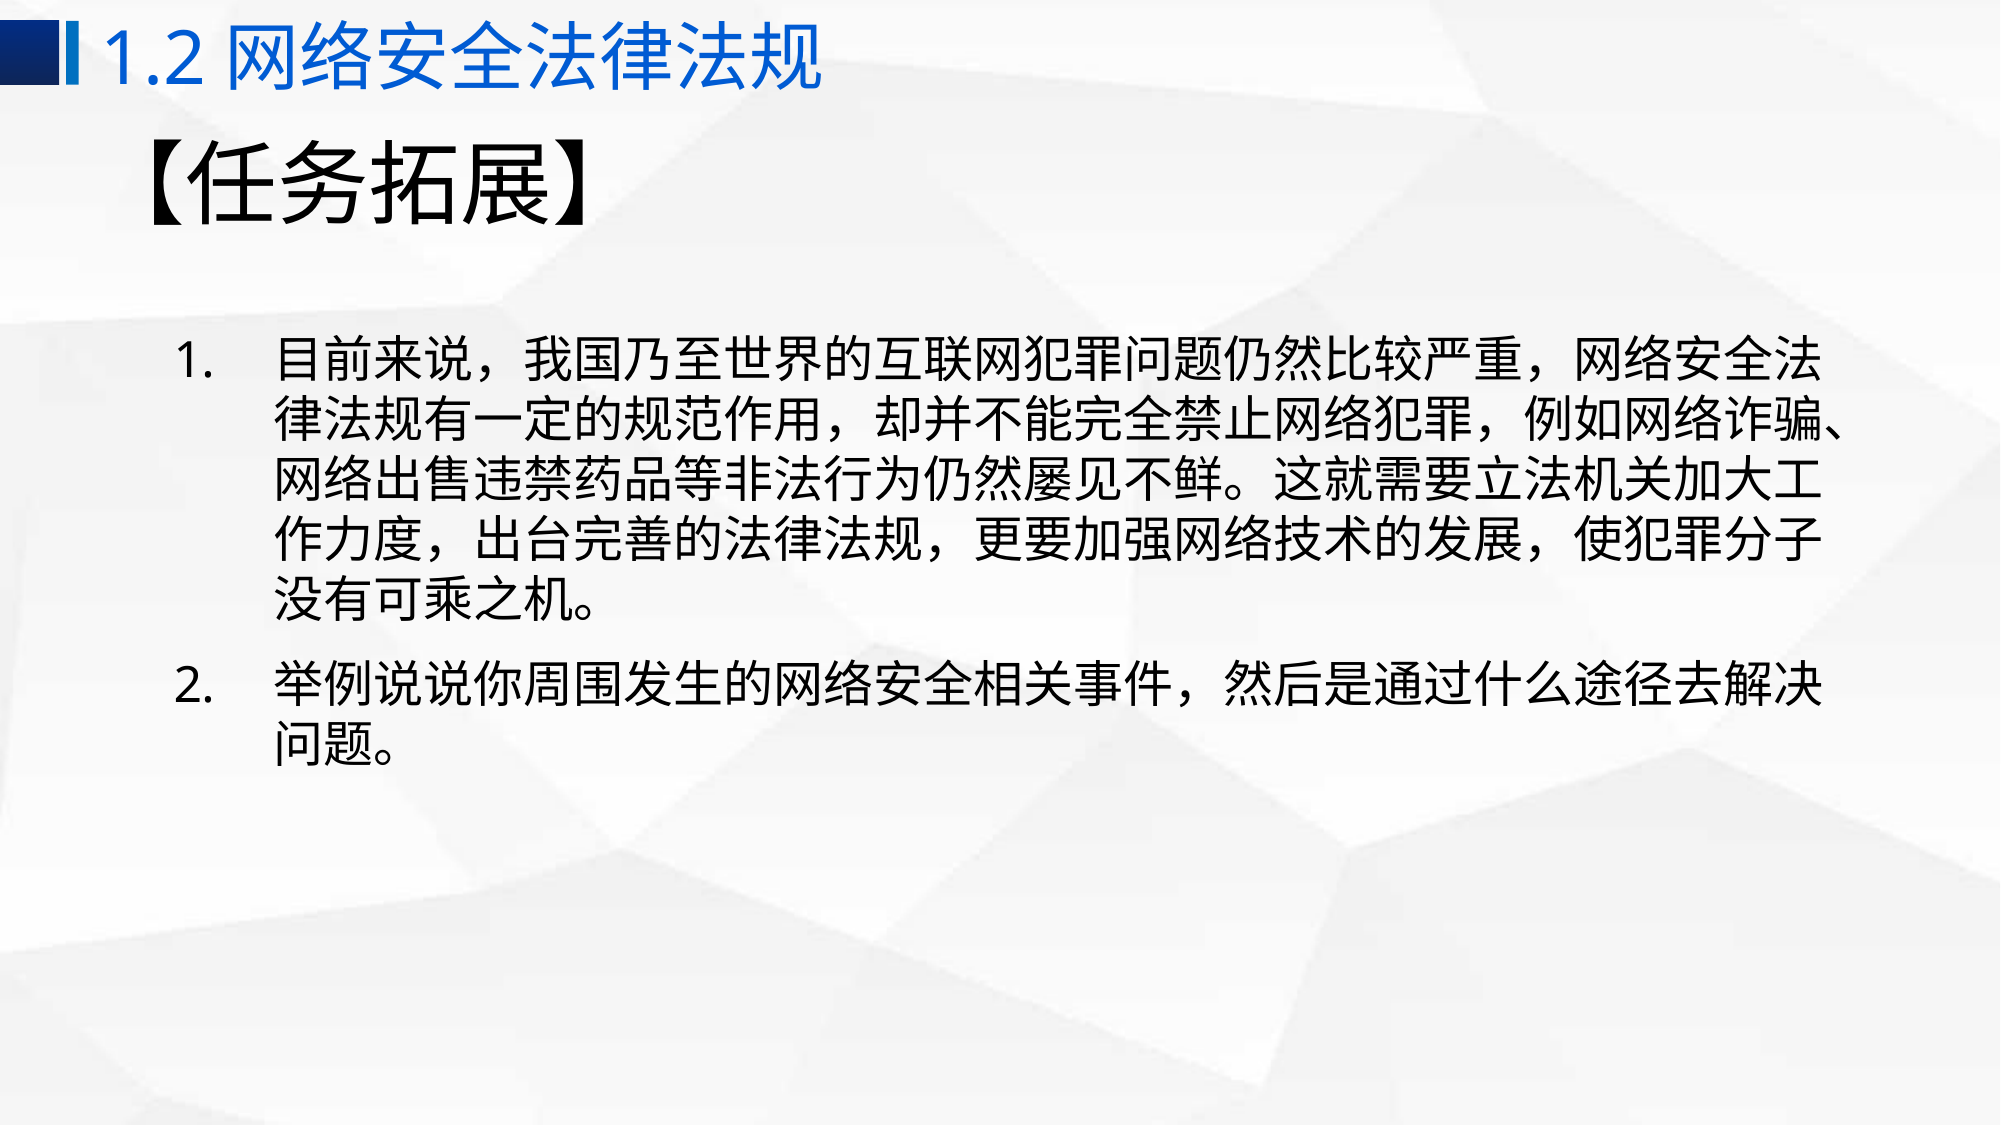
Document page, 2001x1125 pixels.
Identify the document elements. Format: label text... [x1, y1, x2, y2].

text_box 1.2网络安全法律法规 [85, 9, 1441, 101]
text_box 目前来说，我国乃至世界的互联网犯罪问题仍然比较严重，网络安全法律法规有一定的规范作用，却并不能完全禁止网络犯罪，例如网络诈骗、网络出售违禁药品等非法行为仍然屡见不鲜。这就需要立法机关加大工作力度，出台完善的法律法规，更要加强网络技术的发展，使犯罪分子没有可乘之机。 举例说说你周围发生的网络安全相关事件，然后是通过什么途径去解决问题。 [137, 320, 1880, 781]
text_box [66, 20, 79, 85]
picture [0, 0, 2001, 1125]
title 【任务拓展】 [78, 117, 712, 259]
text_box [0, 20, 60, 85]
